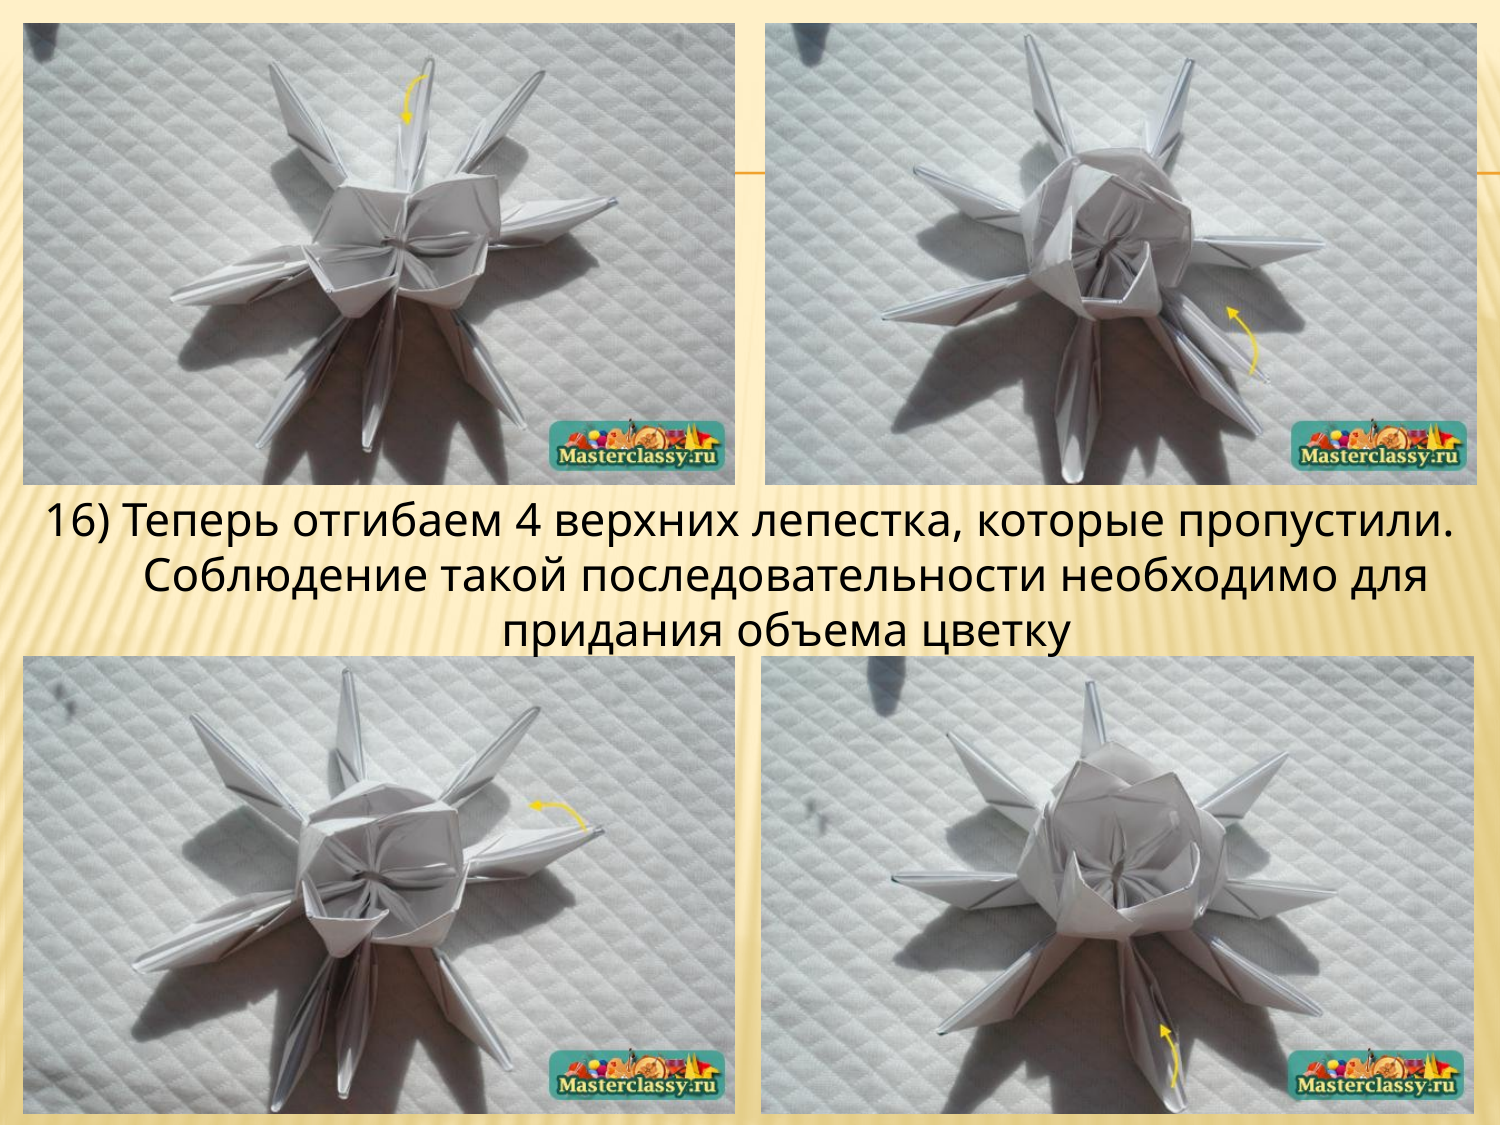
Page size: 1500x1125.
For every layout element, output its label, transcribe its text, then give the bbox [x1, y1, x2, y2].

picture [23, 23, 736, 485]
picture [23, 655, 736, 1114]
text_box 16) Теперь отгибаем 4 верхних лепестка, которые пропустили. Соблюдение такой последовательности необходимо для придания объема цветку [0, 490, 1500, 656]
picture [761, 655, 1474, 1114]
picture [764, 23, 1477, 485]
